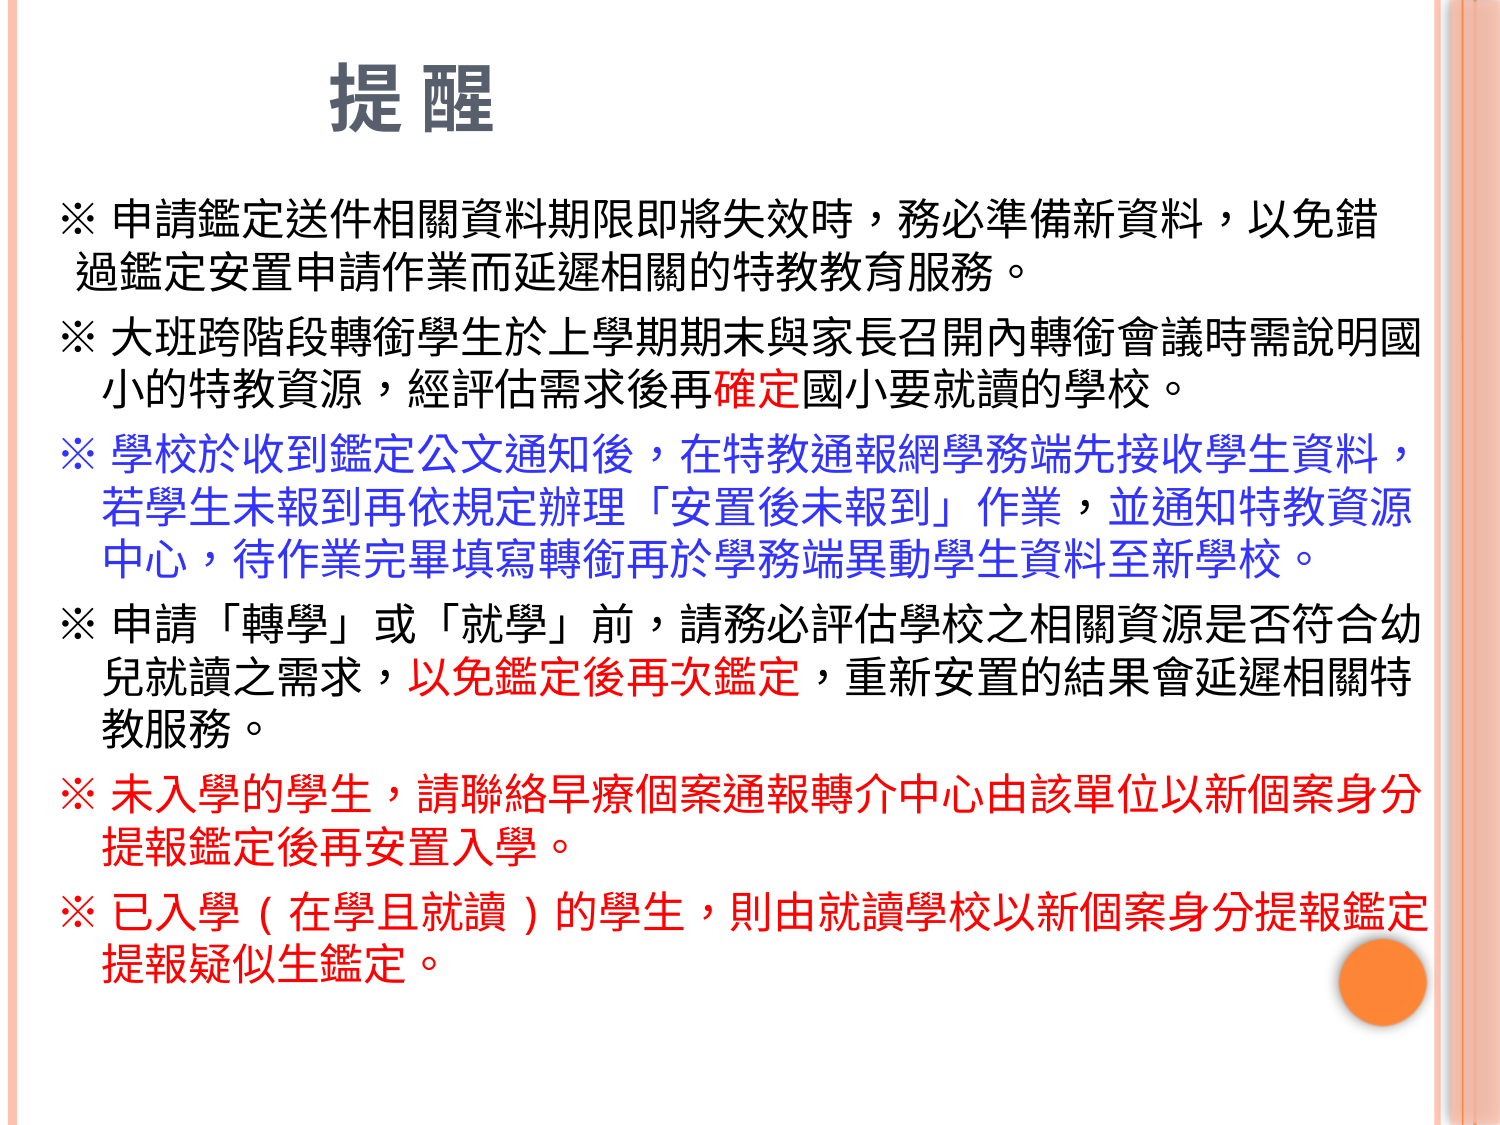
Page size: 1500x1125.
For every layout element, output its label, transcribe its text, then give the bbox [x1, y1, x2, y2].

list ※申請鑑定送件相關資料期限即將失效時，務必準備新資料，以免錯 過鑑定安置申請作業而延遲相關的特教教育服務。 ※大班跨階段轉銜學生於上學期期末與家長召開內轉銜會議時需說明國小的特教資源，經評估需求後再確定國小要就讀的學校。 ※學校於收到鑑定公文通知後，在特教通報網學務端先接收學生資料，若學生未報到再依規定辦理「安置後未報到」作業，並通知特教資源中心，待作業完畢填寫轉銜再於學務端異動學生資料至新學校。 ※申請「轉學」或「就學」前，請務必評估學校之相關資源是否符合幼兒就讀之需求，以免鑑定後再次鑑定，重新安置的結果會延遲相關特教服務。 ※未入學的學生，請聯絡早療個案通報轉介中心由該單位以新個案身分提報鑑定後再安置入學。 ※已入學(在學且就讀)的學生，則由就讀學校以新個案身分提報鑑定提報疑似生鑑定。 [41, 184, 1471, 1062]
title 提 醒 [75, 45, 1300, 149]
